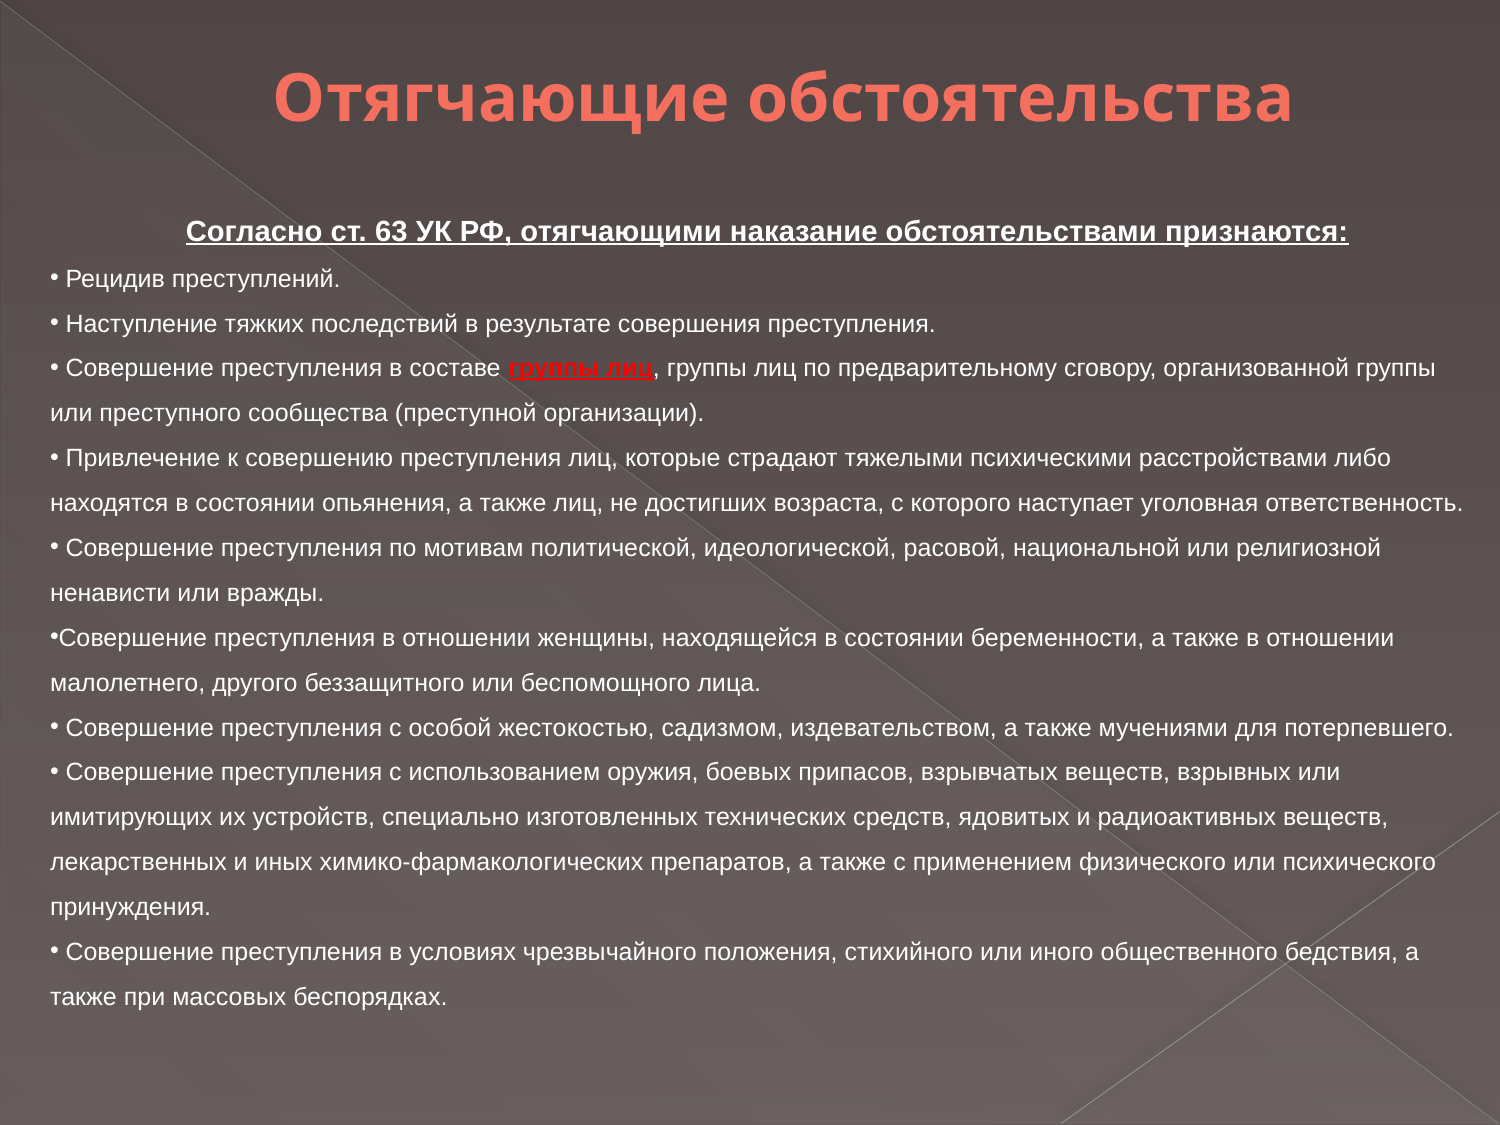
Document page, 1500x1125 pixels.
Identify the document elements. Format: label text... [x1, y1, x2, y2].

text_box Согласно ст. 63 УК РФ, отягчающими наказание обстоятельствами признаются: Рецидив преступлений. Наступление тяжких последствий в результате совершения преступления. Совершение преступления в составе группы лиц, группы лиц по предварительному сговору, организованной группы или преступного сообщества (преступной организации). Привлечение к совершению преступления лиц, которые страдают тяжелыми психическими расстройствами либо находятся в состоянии опьянения, а также лиц, не достигших возраста, с которого наступает уголовная ответственность. Совершение преступления по мотивам политической, идеологической, расовой, национальной или религиозной ненависти или вражды. Совершение преступления в отношении женщины, находящейся в состоянии беременности, а также в отношении малолетнего, другого беззащитного или беспомощного лица. Совершение преступления с особой жестокостью, садизмом, издевательством, а также мучениями для потерпевшего. Совершение преступления с использованием оружия, боевых припасов, взрывчатых веществ, взрывных или имитирующих их устройств, специально изготовленных технических средств, ядовитых и радиоактивных веществ, лекарственных и иных химико-фармакологических препаратов, а также с применением физического или психического принуждения. Совершение преступления в условиях чрезвычайного положения, стихийного или иного общественного бедствия, а также при массовых беспорядках. [35, 187, 1500, 1063]
text_box Отягчающие обстоятельства [128, 46, 1360, 175]
